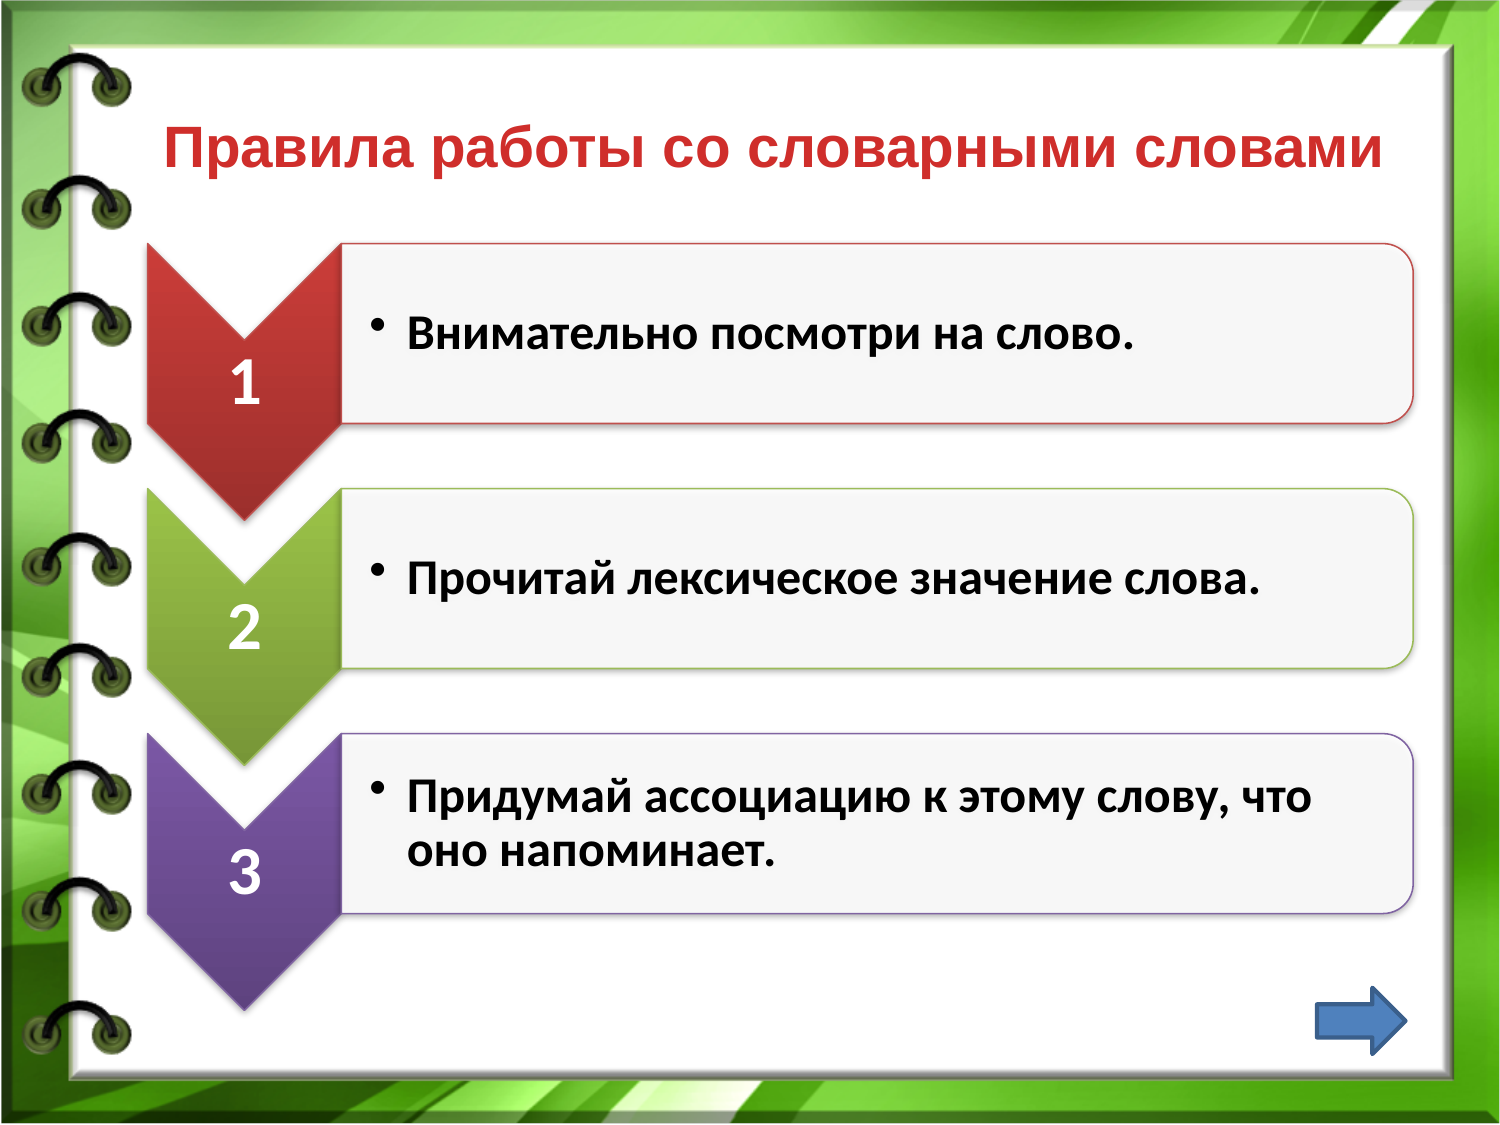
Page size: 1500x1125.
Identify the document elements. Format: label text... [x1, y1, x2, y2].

text_box Правила работы со словарными словами [112, 101, 1437, 187]
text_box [147, 243, 1414, 1011]
text_box [1314, 1019, 1408, 1057]
picture [0, 0, 1500, 1125]
